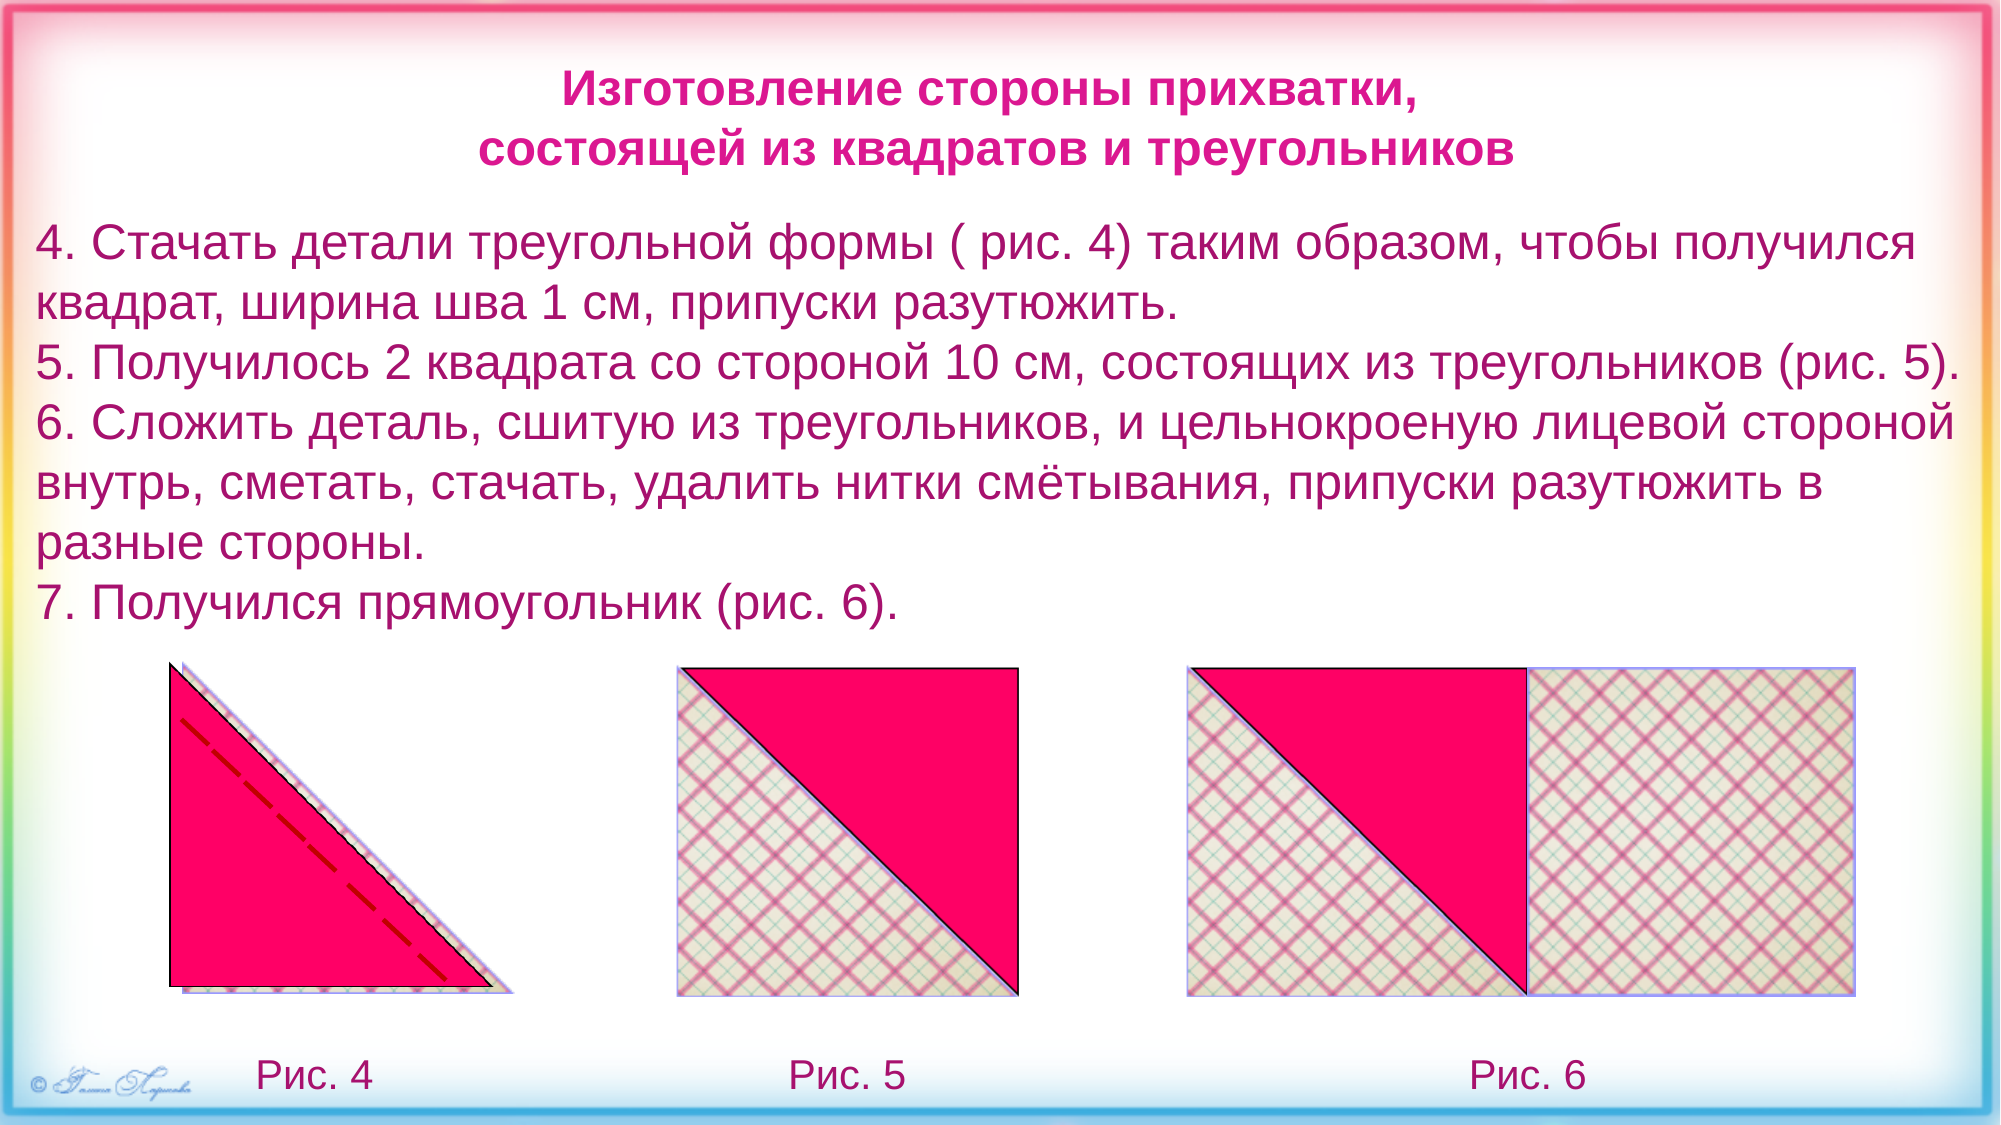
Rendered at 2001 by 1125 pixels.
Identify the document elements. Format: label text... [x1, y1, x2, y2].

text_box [1186, 664, 1856, 997]
text_box Изготовление стороны прихватки, состоящей из квадратов и треугольников [10, 48, 1983, 183]
text_box Рис. 5 [773, 1040, 922, 1106]
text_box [676, 664, 1018, 997]
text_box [200, 708, 427, 992]
text_box 4. Стачать детали треугольной формы ( рис. 4) таким образом, чтобы получился квадрат, ширина шва 1 см, припуски разутюжить. 5. Получилось 2 квадрата со стороной 10 см, состоящих из треугольников (рис. 5). 6. Сложить деталь, сшитую из треугольников, и цельнокроеную лицевой стороной внутрь, сметать, стачать, удалить нитки смётывания, припуски разутюжить в разные стороны. 7. Получился прямоугольник (рис. 6). [20, 202, 1988, 638]
text_box Рис. 4 [240, 1040, 389, 1106]
picture [0, 0, 2001, 1125]
text_box Рис. 6 [1453, 1040, 1602, 1106]
